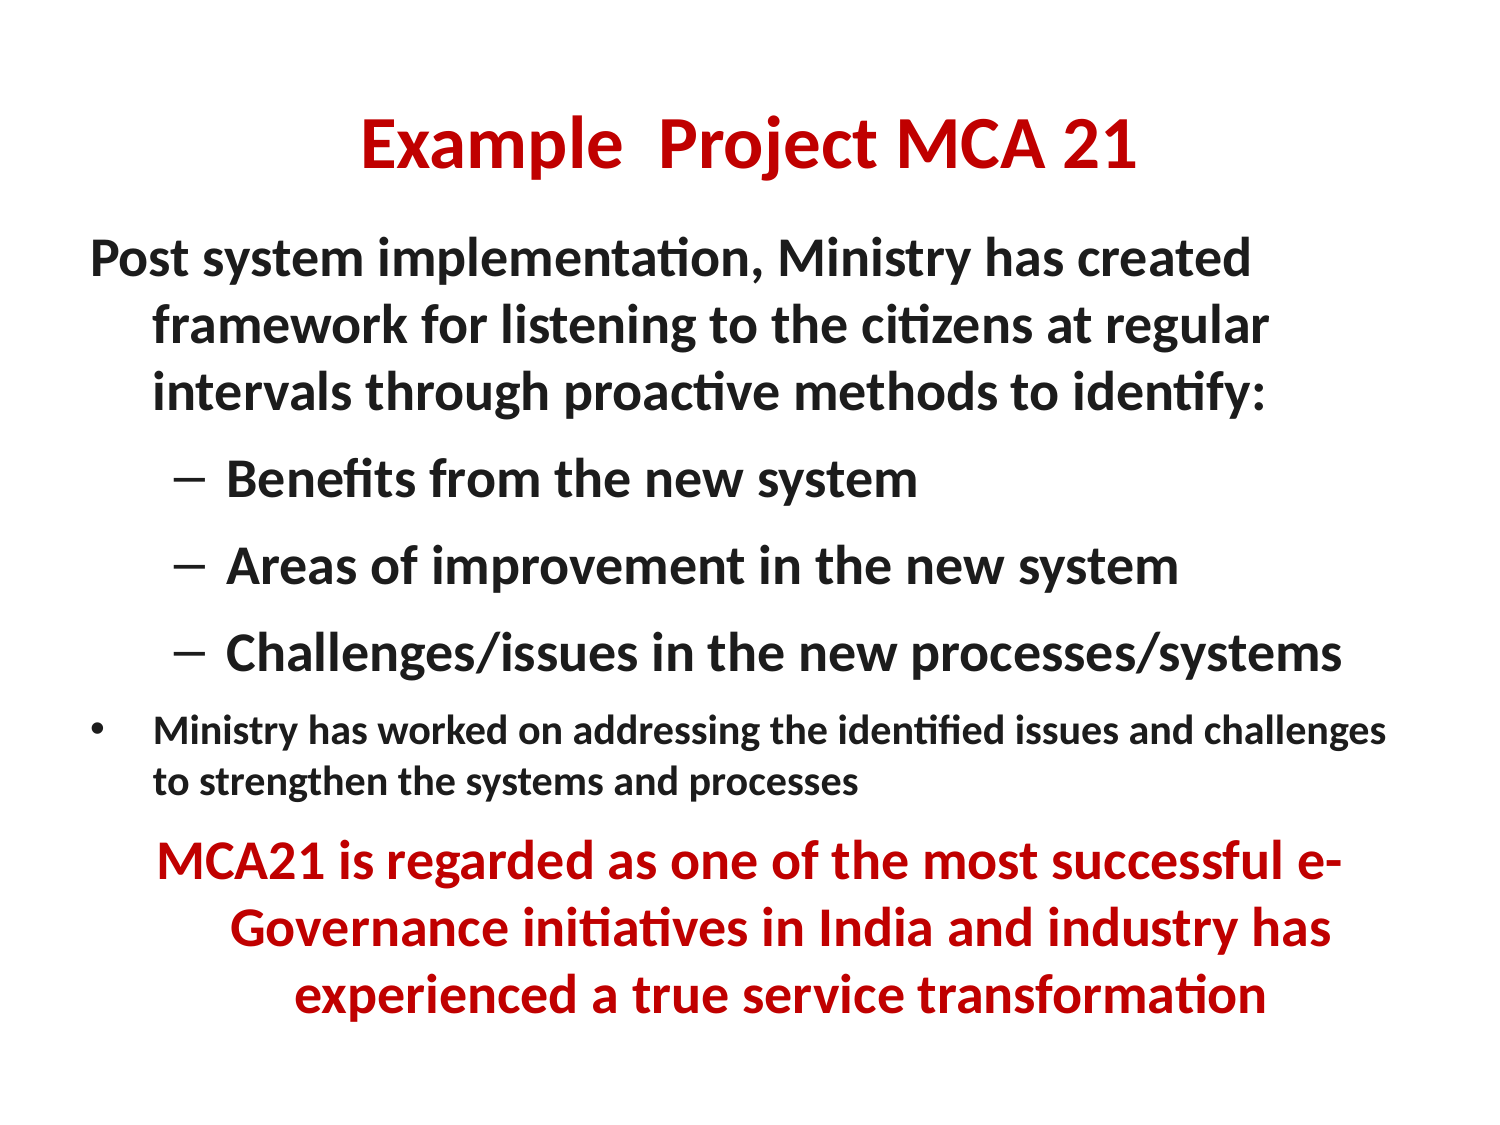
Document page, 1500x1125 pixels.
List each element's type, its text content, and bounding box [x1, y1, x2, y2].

list Post system implementation, Ministry has created framework for listening to the citizens at regular intervals through proactive methods to identify: Benefits from the new system Areas of improvement in the new system Challenges/issues in the new processes/systems Ministry has worked on addressing the identified issues and challenges to strengthen the systems and processes MCA21 is regarded as one of the most successful e-Governance initiatives in India and industry has experienced a true service transformation [75, 212, 1425, 1088]
title Example Project MCA 21 [75, 45, 1425, 212]
